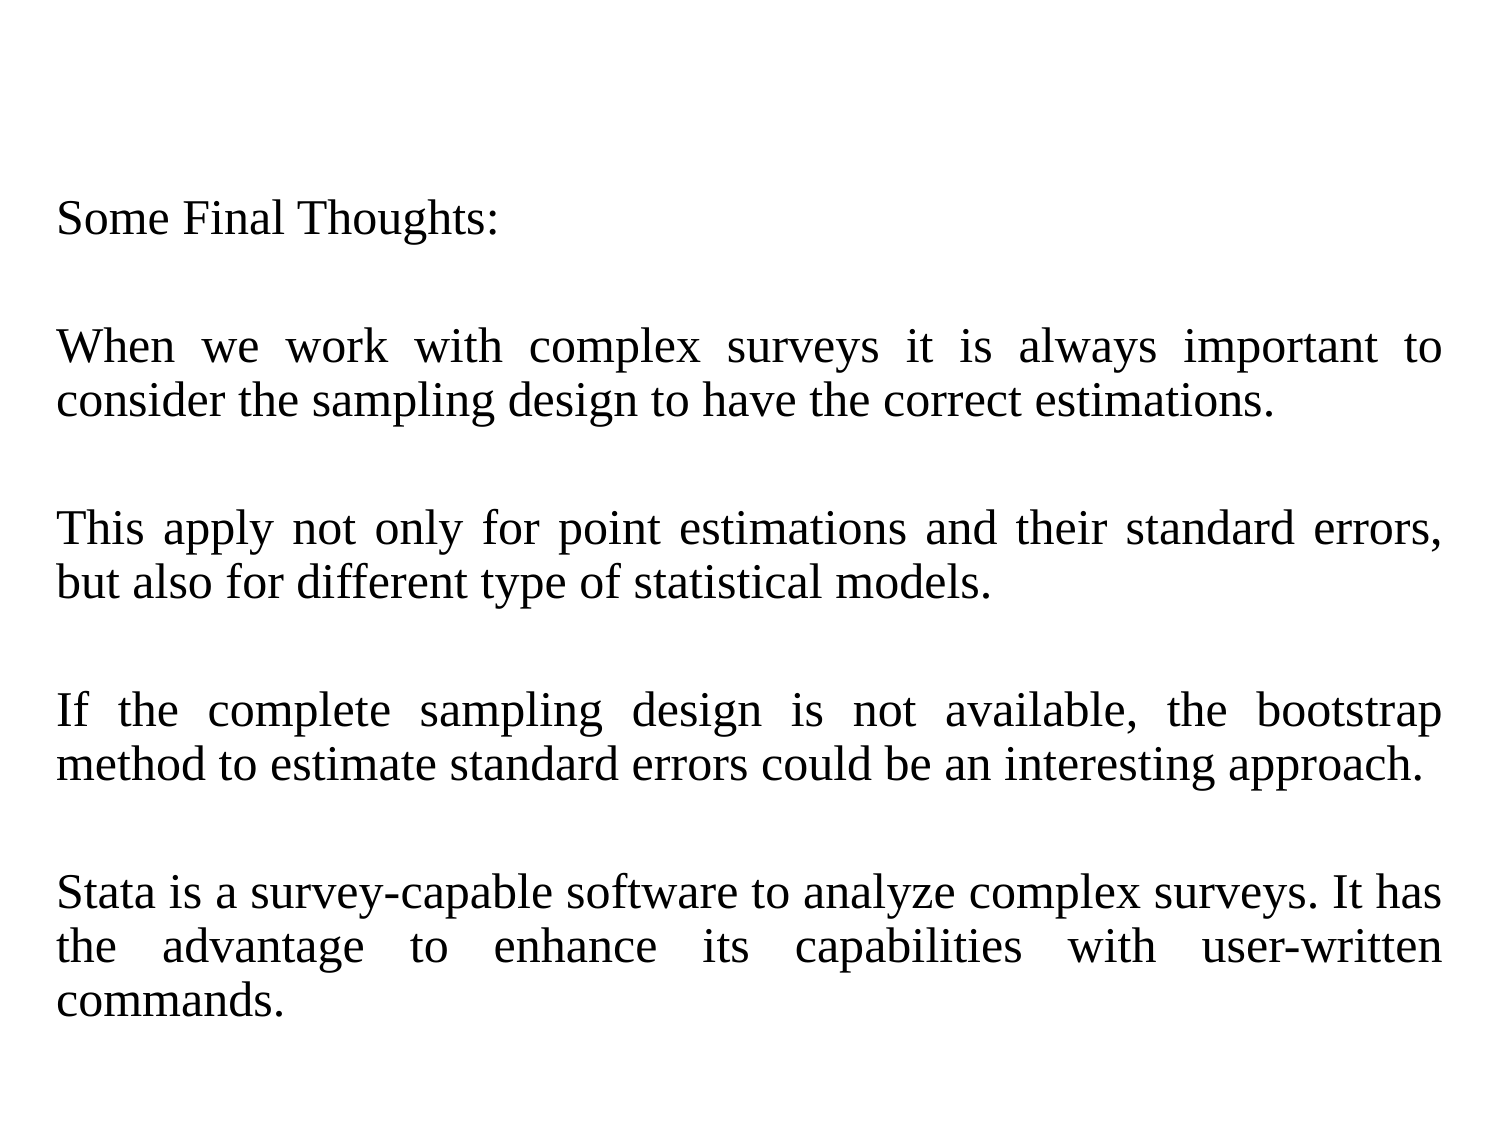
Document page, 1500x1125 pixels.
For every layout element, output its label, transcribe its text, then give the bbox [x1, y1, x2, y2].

text_box Some Final Thoughts: When we work with complex surveys it is always important to consider the sampling design to have the correct estimations. This apply not only for point estimations and their standard errors, but also for different type of statistical models. If the complete sampling design is not available, the bootstrap method to estimate standard errors could be an interesting approach. Stata is a survey-capable software to analyze complex surveys. It has the advantage to enhance its capabilities with user-written commands. [41, 184, 1459, 1035]
